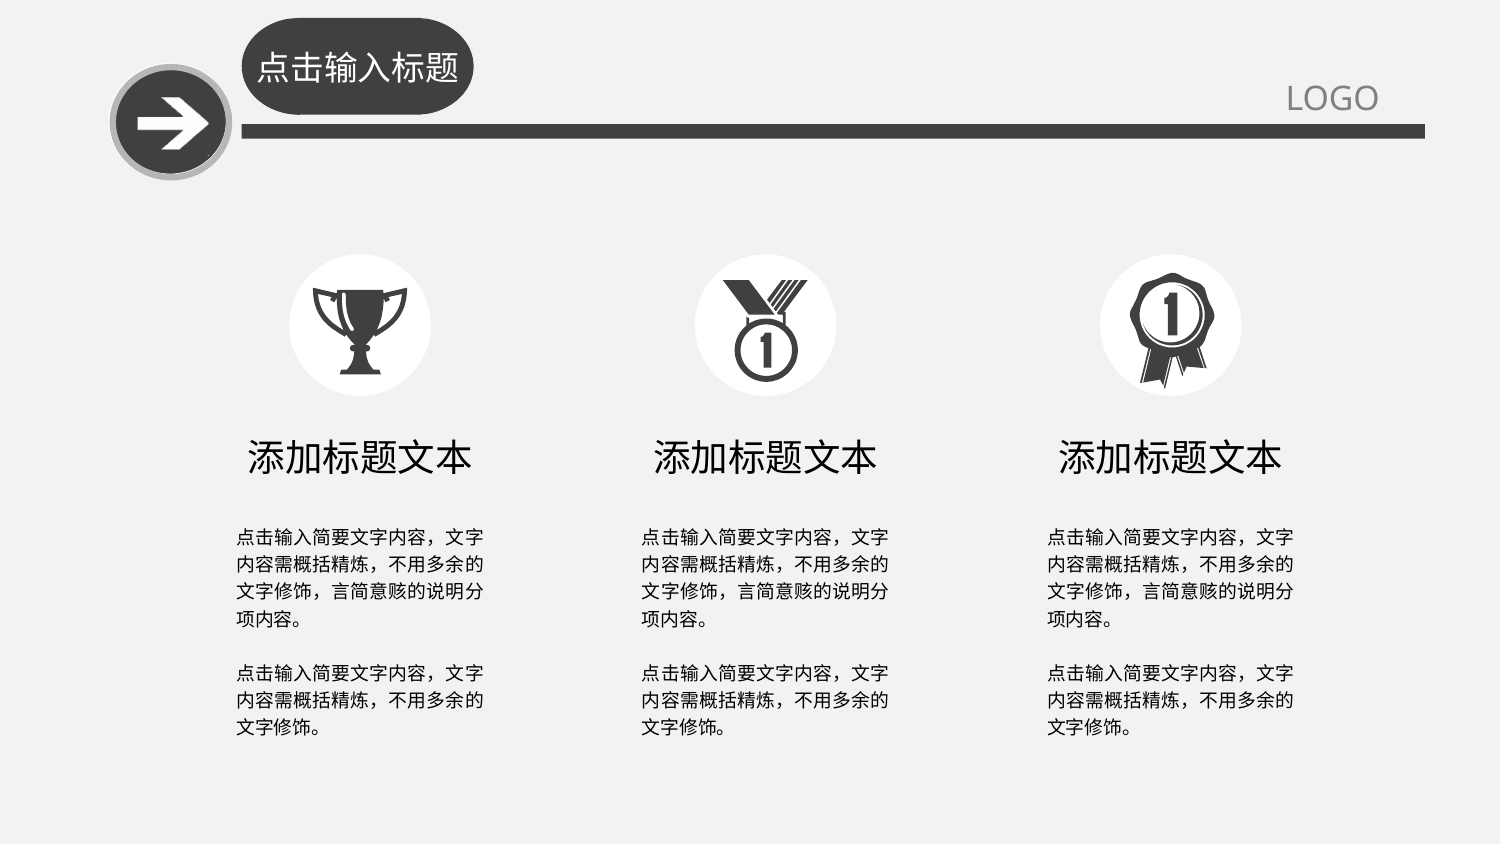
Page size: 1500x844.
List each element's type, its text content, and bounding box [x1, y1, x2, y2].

text_box 添加标题文本 [626, 426, 905, 487]
text_box 点击输入简要文字内容，文字内容需概括精炼，不用多余的文字修饰，言简意赅的说明分项内容。 点击输入简要文字内容，文字内容需概括精炼，不用多余的文字修饰。 [221, 514, 499, 773]
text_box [694, 254, 837, 396]
text_box 添加标题文本 [220, 426, 500, 487]
text_box 添加标题文本 [1031, 426, 1310, 487]
text_box LOGO [1270, 69, 1404, 123]
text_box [110, 65, 229, 178]
text_box [241, 123, 1426, 140]
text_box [241, 17, 487, 115]
text_box 点击输入简要文字内容，文字内容需概括精炼，不用多余的文字修饰，言简意赅的说明分项内容。 点击输入简要文字内容，文字内容需概括精炼，不用多余的文字修饰。 [626, 514, 905, 773]
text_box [1099, 254, 1242, 396]
text_box 点击输入简要文字内容，文字内容需概括精炼，不用多余的文字修饰，言简意赅的说明分项内容。 点击输入简要文字内容，文字内容需概括精炼，不用多余的文字修饰。 [1032, 514, 1310, 773]
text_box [289, 254, 431, 396]
